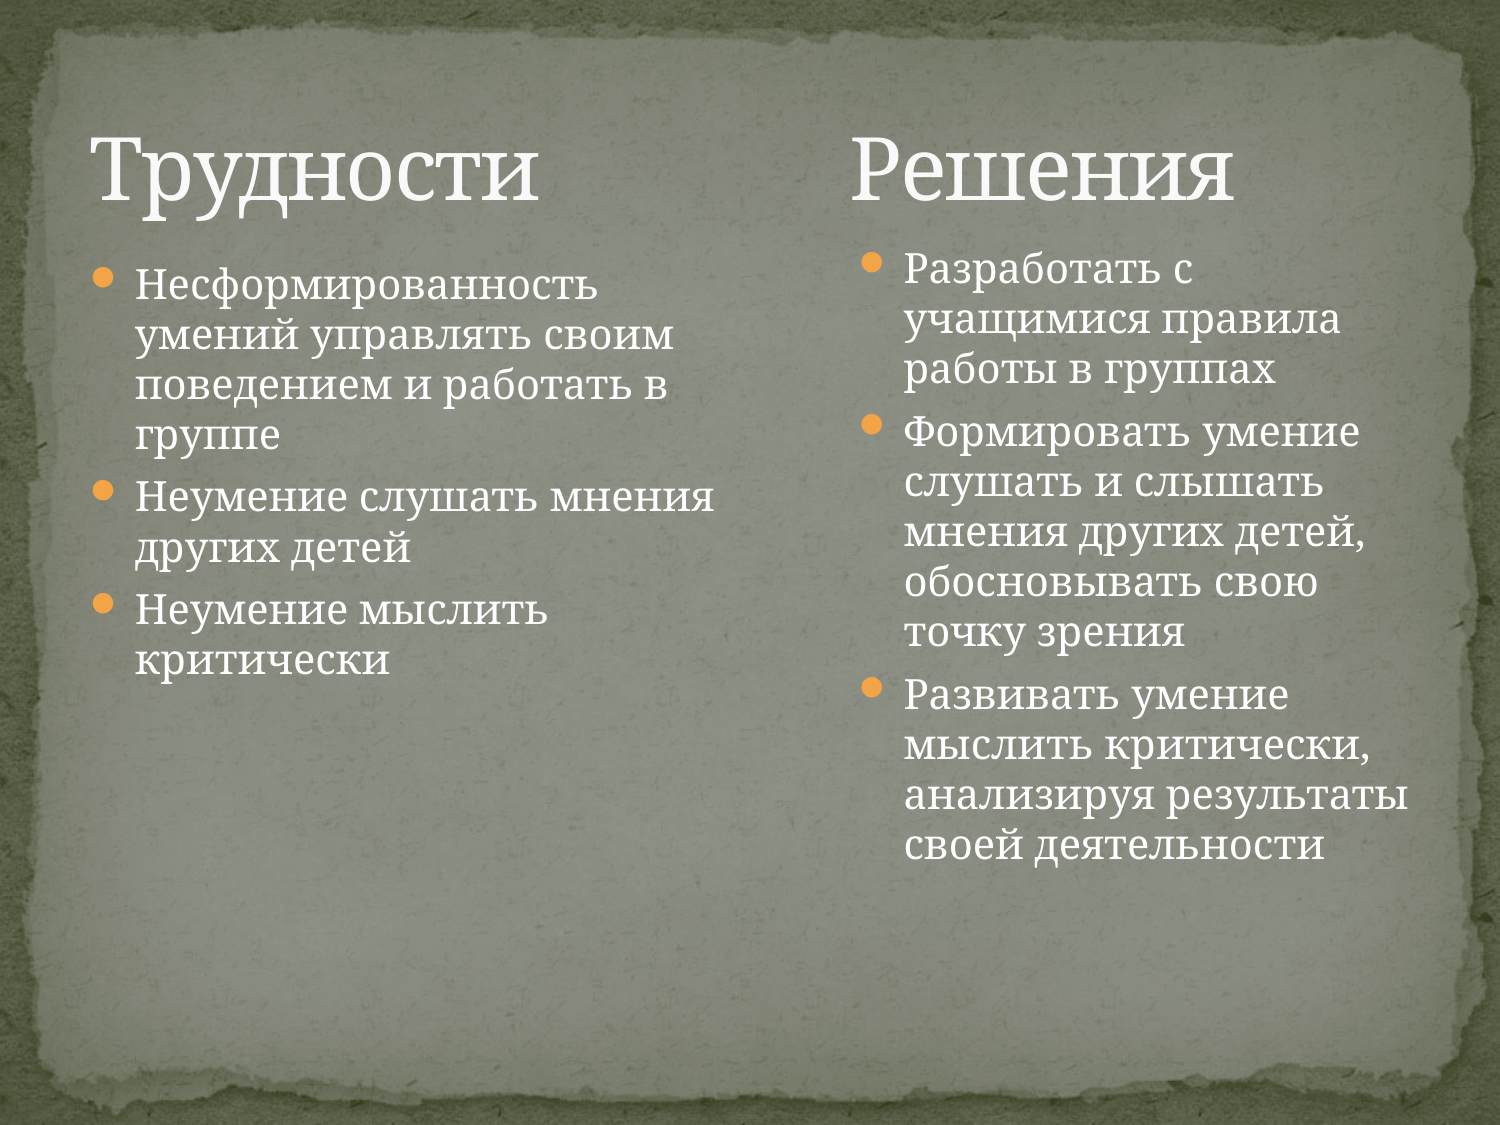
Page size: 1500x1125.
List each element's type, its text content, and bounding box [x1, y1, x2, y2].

list Разработать с учащимися правила работы в группах Формировать умение слушать и слышать мнения других детей, обосновывать свою точку зрения Развивать умение мыслить критически, анализируя результаты своей деятельности [843, 234, 1444, 1000]
title Трудности Решения [74, 24, 1425, 225]
list Несформированность умений управлять своим поведением и работать в группе Неумение слушать мнения других детей Неумение мыслить критически [75, 249, 741, 1000]
